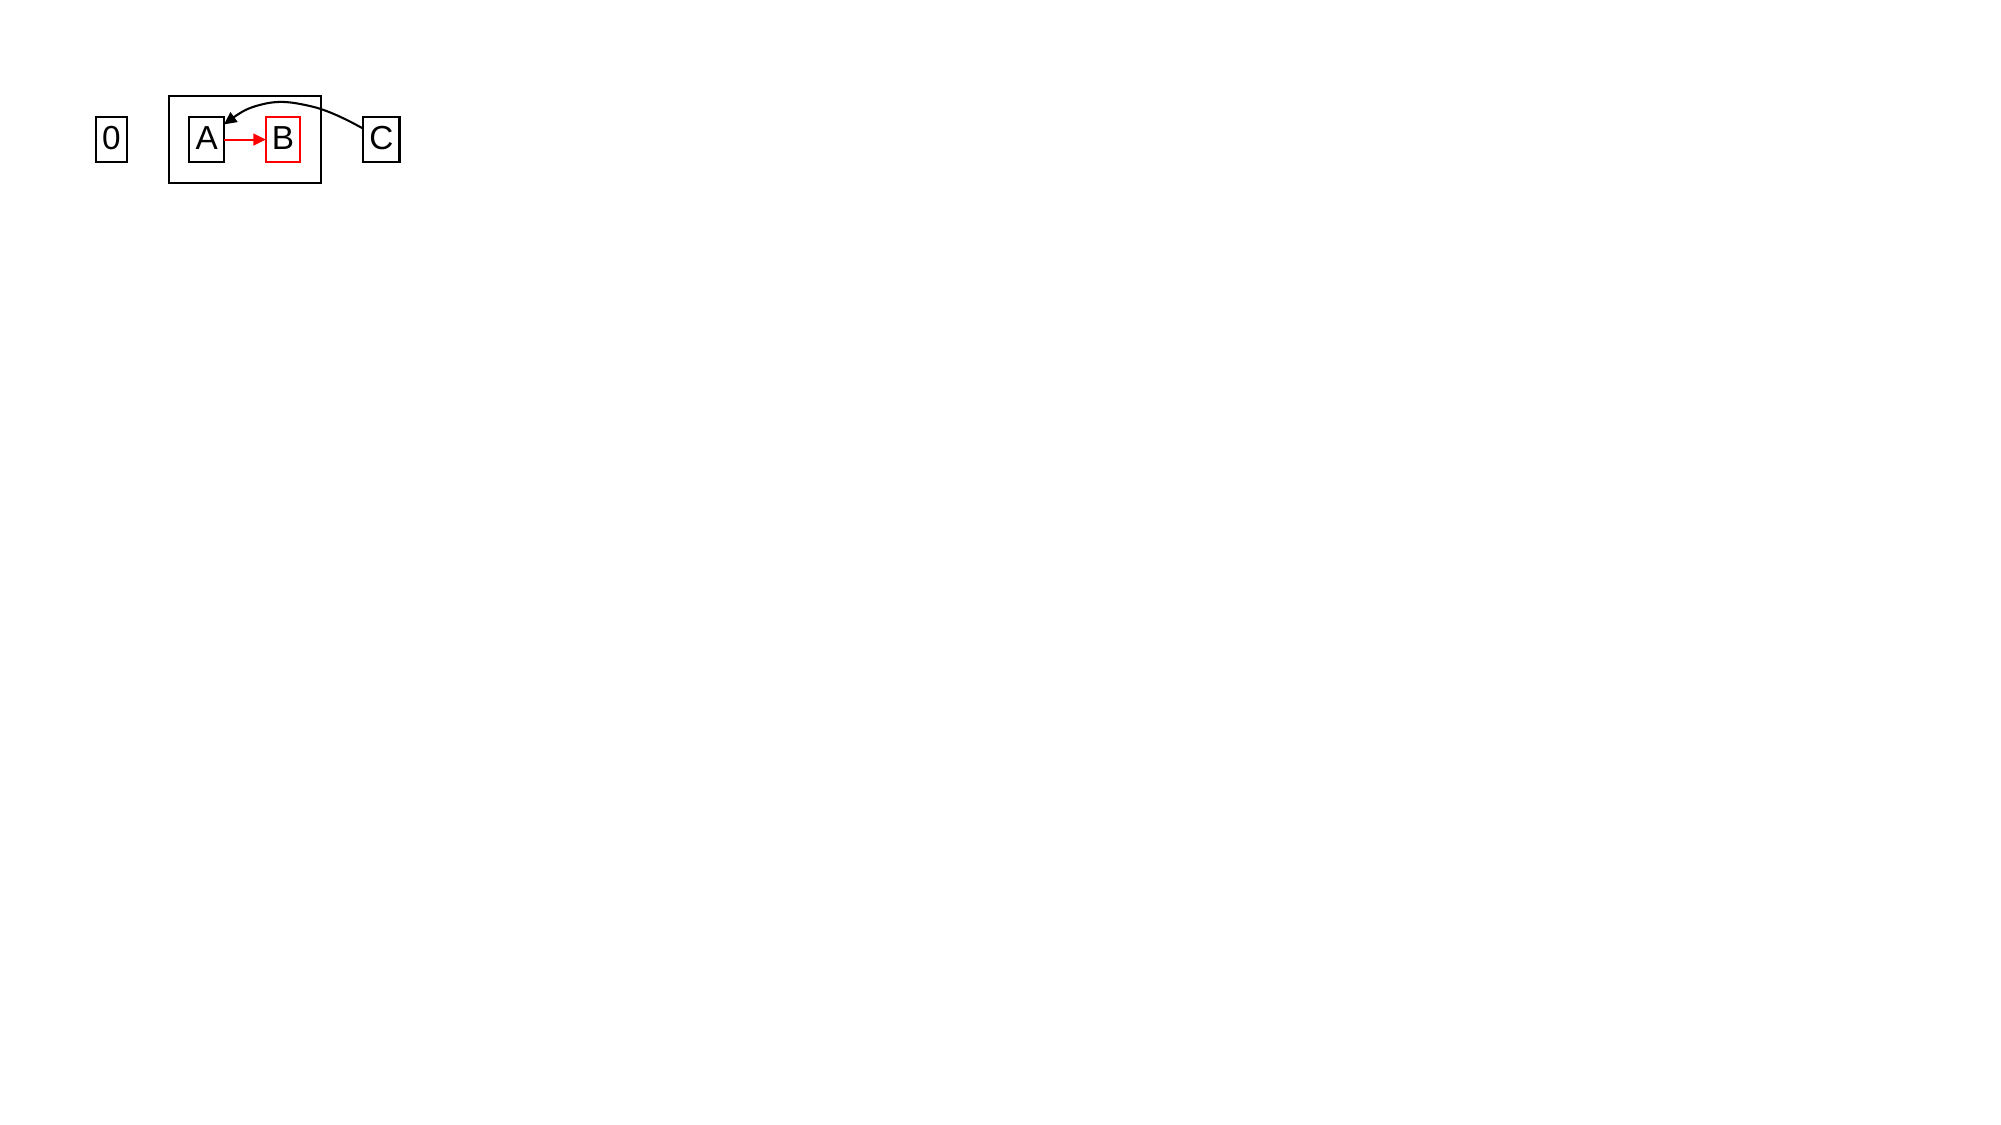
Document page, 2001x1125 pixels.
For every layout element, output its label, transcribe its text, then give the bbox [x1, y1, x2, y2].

text_box [224, 101, 364, 129]
text_box B [265, 126, 301, 163]
text_box [168, 95, 322, 184]
text_box [74, 74, 421, 205]
text_box A [189, 116, 225, 163]
text_box C [362, 116, 400, 163]
text_box 0 [95, 116, 127, 163]
